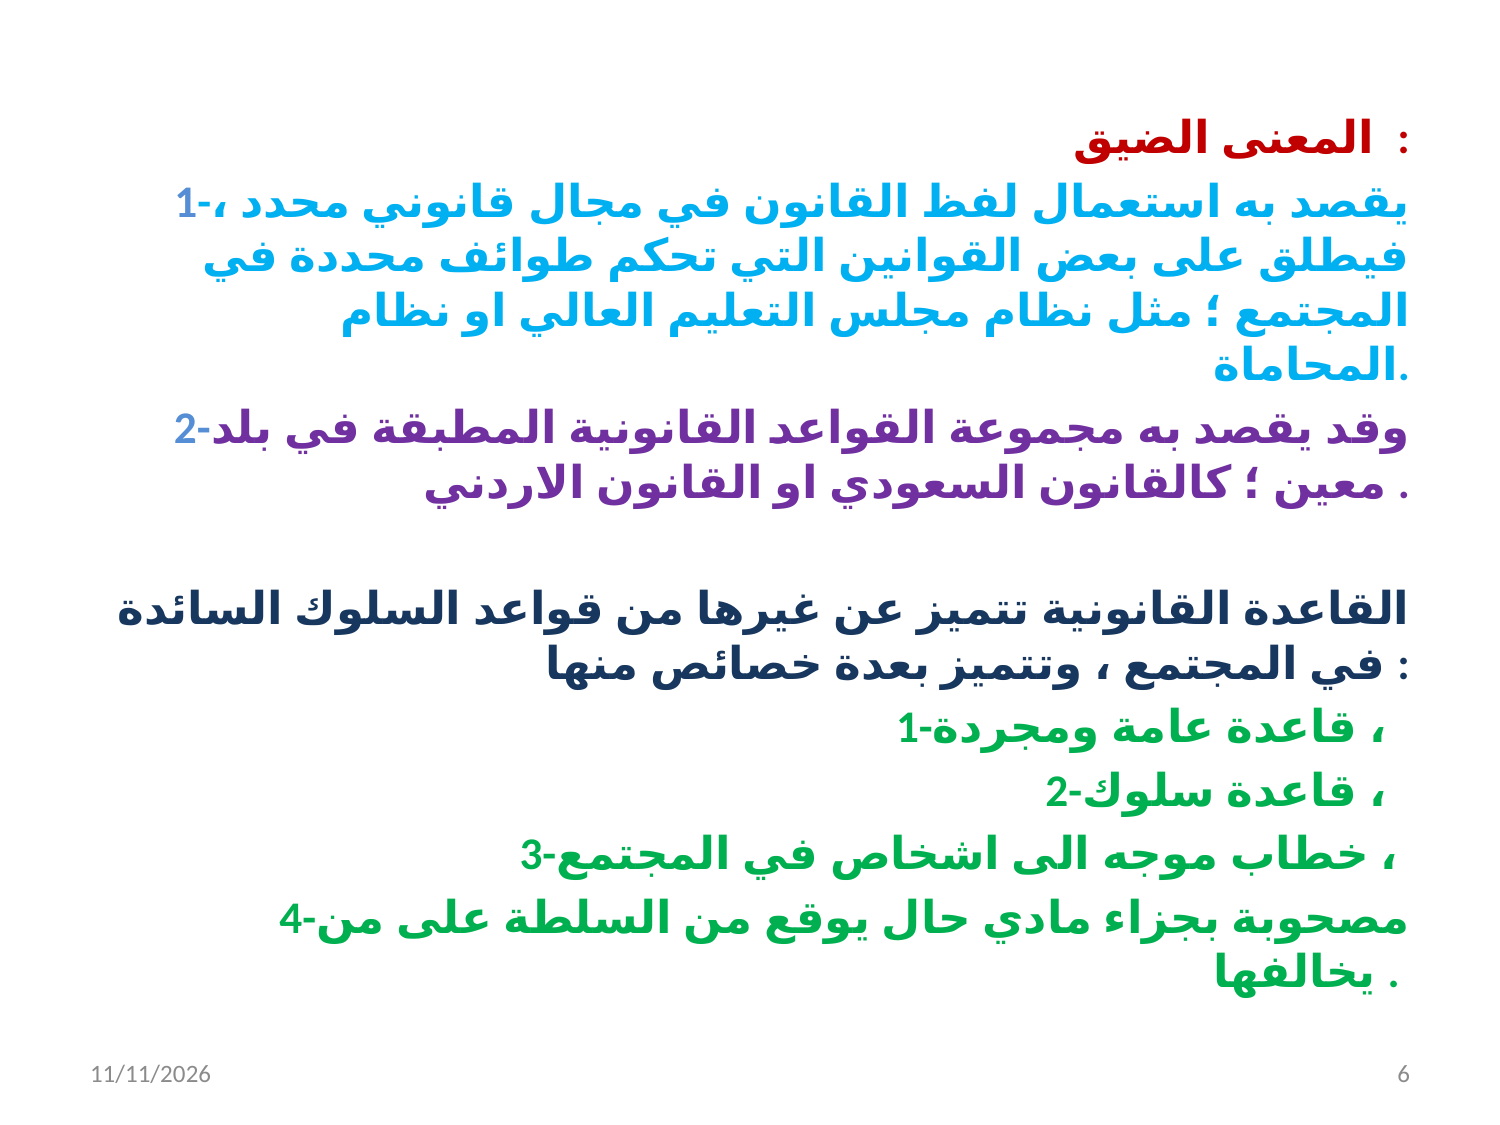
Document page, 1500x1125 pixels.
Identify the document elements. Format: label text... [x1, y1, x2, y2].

list المعنى الضيق : 1-يقصد به استعمال لفظ القانون في مجال قانوني محدد ، فيطلق على بعض القوانين التي تحكم طوائف محددة في المجتمع ؛ مثل نظام مجلس التعليم العالي او نظام المحاماة. 2-وقد يقصد به مجموعة القواعد القانونية المطبقة في بلد معين ؛ كالقانون السعودي او القانون الاردني . القاعدة القانونية تتميز عن غيرها من قواعد السلوك السائدة في المجتمع ، وتتميز بعدة خصائص منها : 1-قاعدة عامة ومجردة ، 2-قاعدة سلوك ، 3-خطاب موجه الى اشخاص في المجتمع ، 4-مصحوبة بجزاء مادي حال يوقع من السلطة على من يخالفها . [75, 37, 1425, 1005]
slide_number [75, 1042, 425, 1103]
slide_number 6 [1074, 1042, 1425, 1103]
